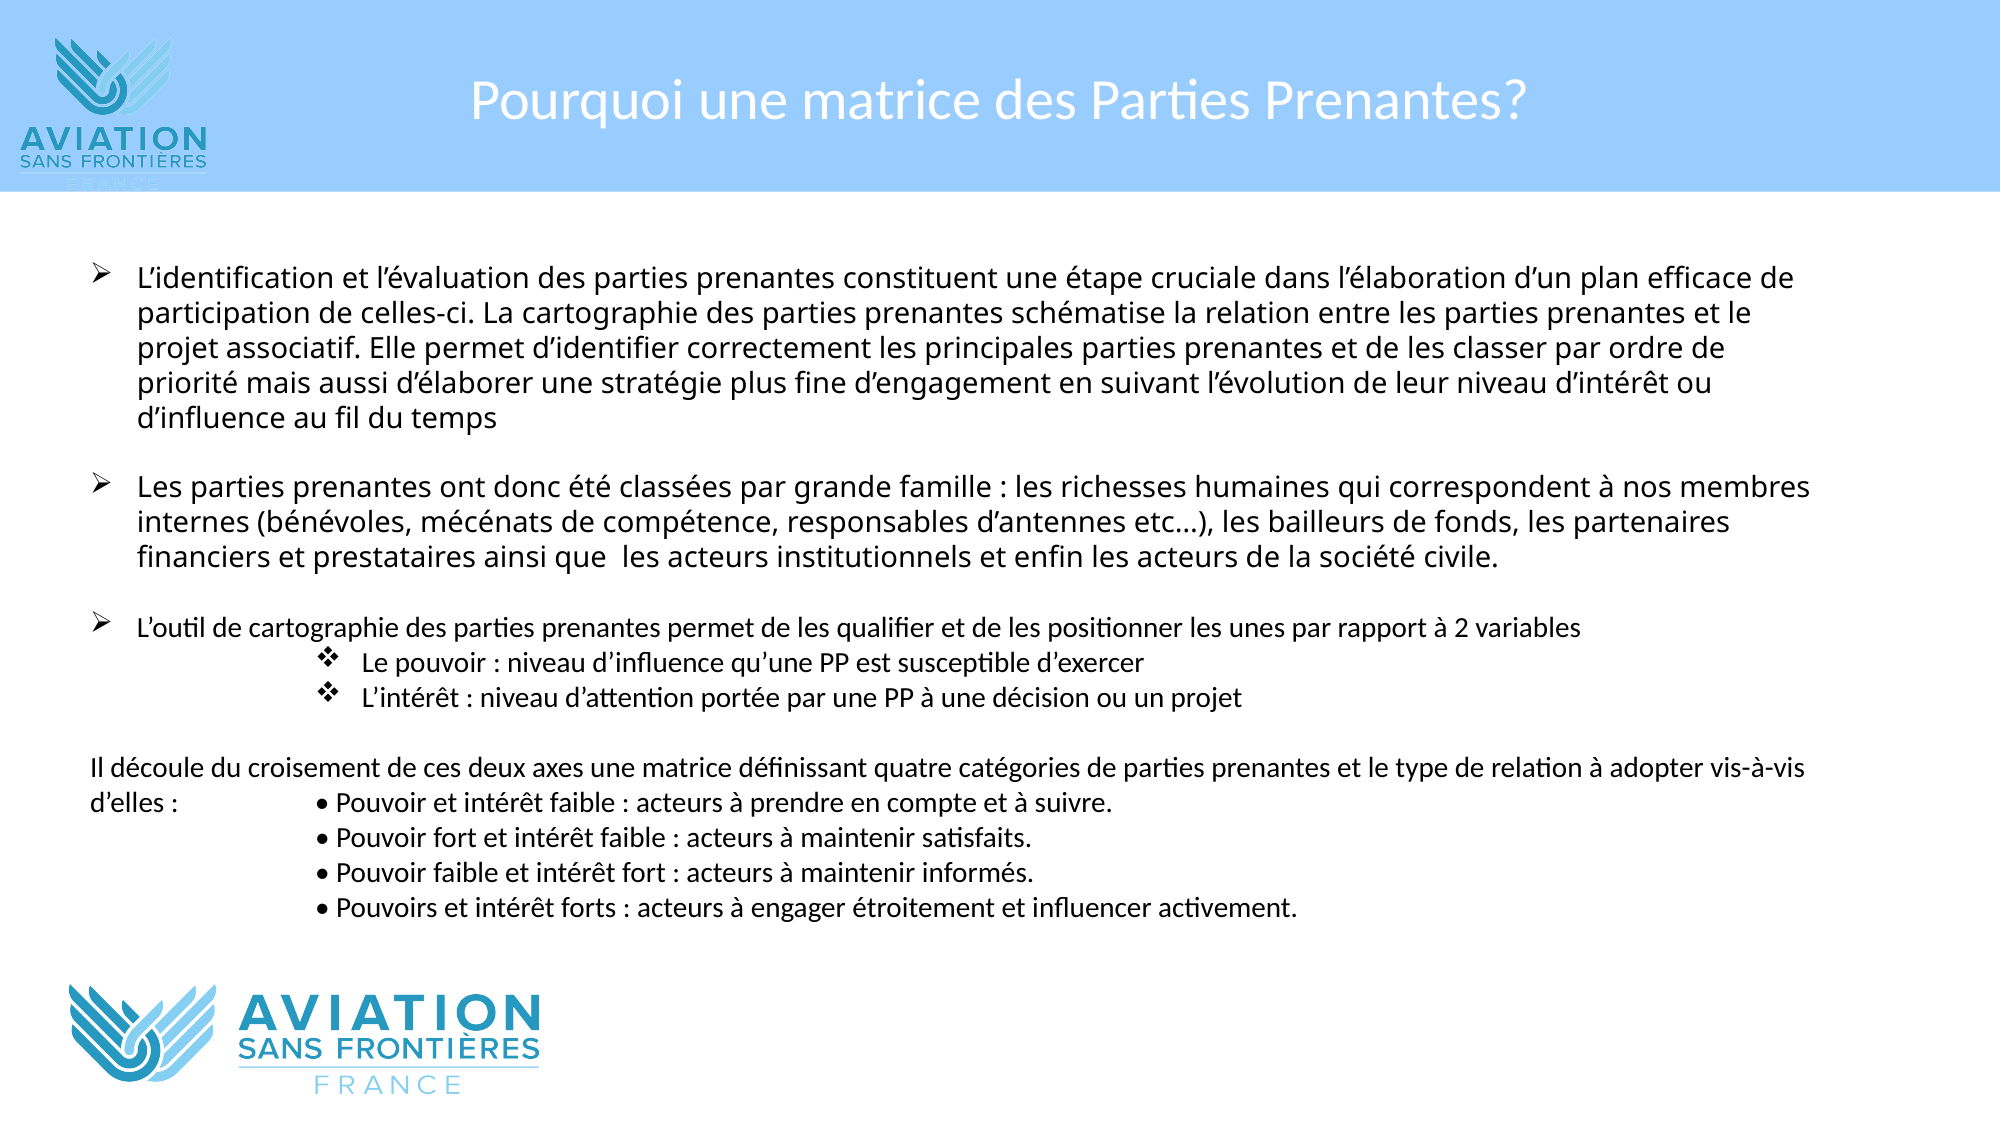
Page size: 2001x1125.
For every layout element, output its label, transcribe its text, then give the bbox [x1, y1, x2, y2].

text_box Pourquoi une matrice des Parties Prenantes? [0, 0, 2000, 193]
text_box L’identification et l’évaluation des parties prenantes constituent une étape cruciale dans l’élaboration d’un plan efficace de participation de celles-ci. La cartographie des parties prenantes schématise la relation entre les parties prenantes et le projet associatif. Elle permet d’identifier correctement les principales parties prenantes et de les classer par ordre de priorité mais aussi d’élaborer une stratégie plus fine d’engagement en suivant l’évolution de leur niveau d’intérêt ou d’influence au fil du temps Les parties prenantes ont donc été classées par grande famille : les richesses humaines qui correspondent à nos membres internes (bénévoles, mécénats de compétence, responsables d’antennes etc…), les bailleurs de fonds, les partenaires financiers et prestataires ainsi que les acteurs institutionnels et enfin les acteurs de la société civile. L’outil de cartographie des parties prenantes permet de les qualifier et de les positionner les unes par rapport à 2 variables Le pouvoir : niveau d’influence qu’une PP est susceptible d’exercer L’intérêt : niveau d’attention portée par une PP à une décision ou un projet Il découle du croisement de ces deux axes une matrice définissant quatre catégories de parties prenantes et le type de relation à adopter vis-à-vis d’elles : • Pouvoir et intérêt faible : acteurs à prendre en compte et à suivre. • Pouvoir fort et intérêt faible : acteurs à maintenir satisfaits. • Pouvoir faible et intérêt fort : acteurs à maintenir informés. • Pouvoirs et intérêt forts : acteurs à engager étroitement et influencer activement. [75, 251, 1830, 1011]
picture [55, 962, 553, 1116]
picture [19, 35, 207, 192]
